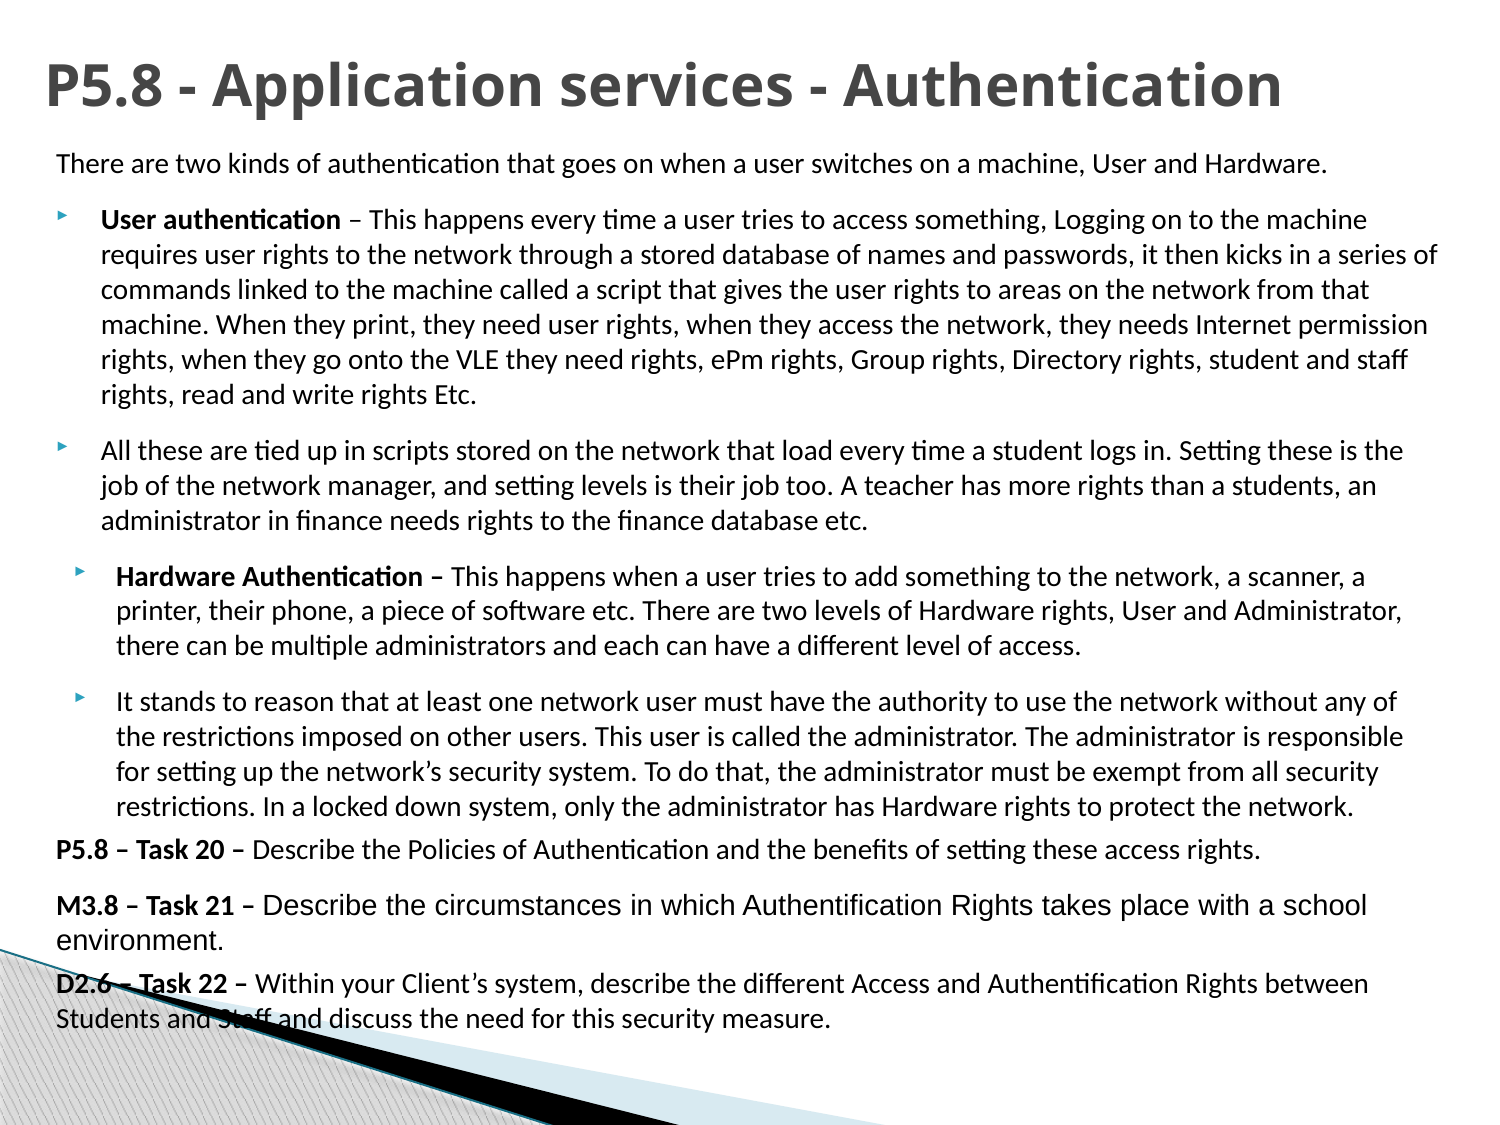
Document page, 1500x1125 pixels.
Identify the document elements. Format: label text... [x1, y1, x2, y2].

list There are two kinds of authentication that goes on when a user switches on a machine, User and Hardware. User authentication – This happens every time a user tries to access something, Logging on to the machine requires user rights to the network through a stored database of names and passwords, it then kicks in a series of commands linked to the machine called a script that gives the user rights to areas on the network from that machine. When they print, they need user rights, when they access the network, they needs Internet permission rights, when they go onto the VLE they need rights, ePm rights, Group rights, Directory rights, student and staff rights, read and write rights Etc. All these are tied up in scripts stored on the network that load every time a student logs in. Setting these is the job of the network manager, and setting levels is their job too. A teacher has more rights than a students, an administrator in finance needs rights to the finance database etc. Hardware Authentication – This happens when a user tries to add something to the network, a scanner, a printer, their phone, a piece of software etc. There are two levels of Hardware rights, User and Administrator, there can be multiple administrators and each can have a different level of access. It stands to reason that at least one network user must have the authority to use the network without any of the restrictions imposed on other users. This user is called the administrator. The administrator is responsible for setting up the network’s security system. To do that, the administrator must be exempt from all security restrictions. In a locked down system, only the administrator has Hardware rights to protect the network. P5.8 – Task 20 – Describe the Policies of Authentication and the benefits of setting these access rights. M3.8 – Task 21 – Describe the circumstances in which Authentification Rights takes place with a school environment. D2.6 – Task 22 – Within your Client’s system, describe the different Access and Authentification Rights between Students and Staff and discuss the need for this security measure. [41, 137, 1459, 1012]
title P5.8 - Application services - Authentication [29, 19, 1436, 147]
